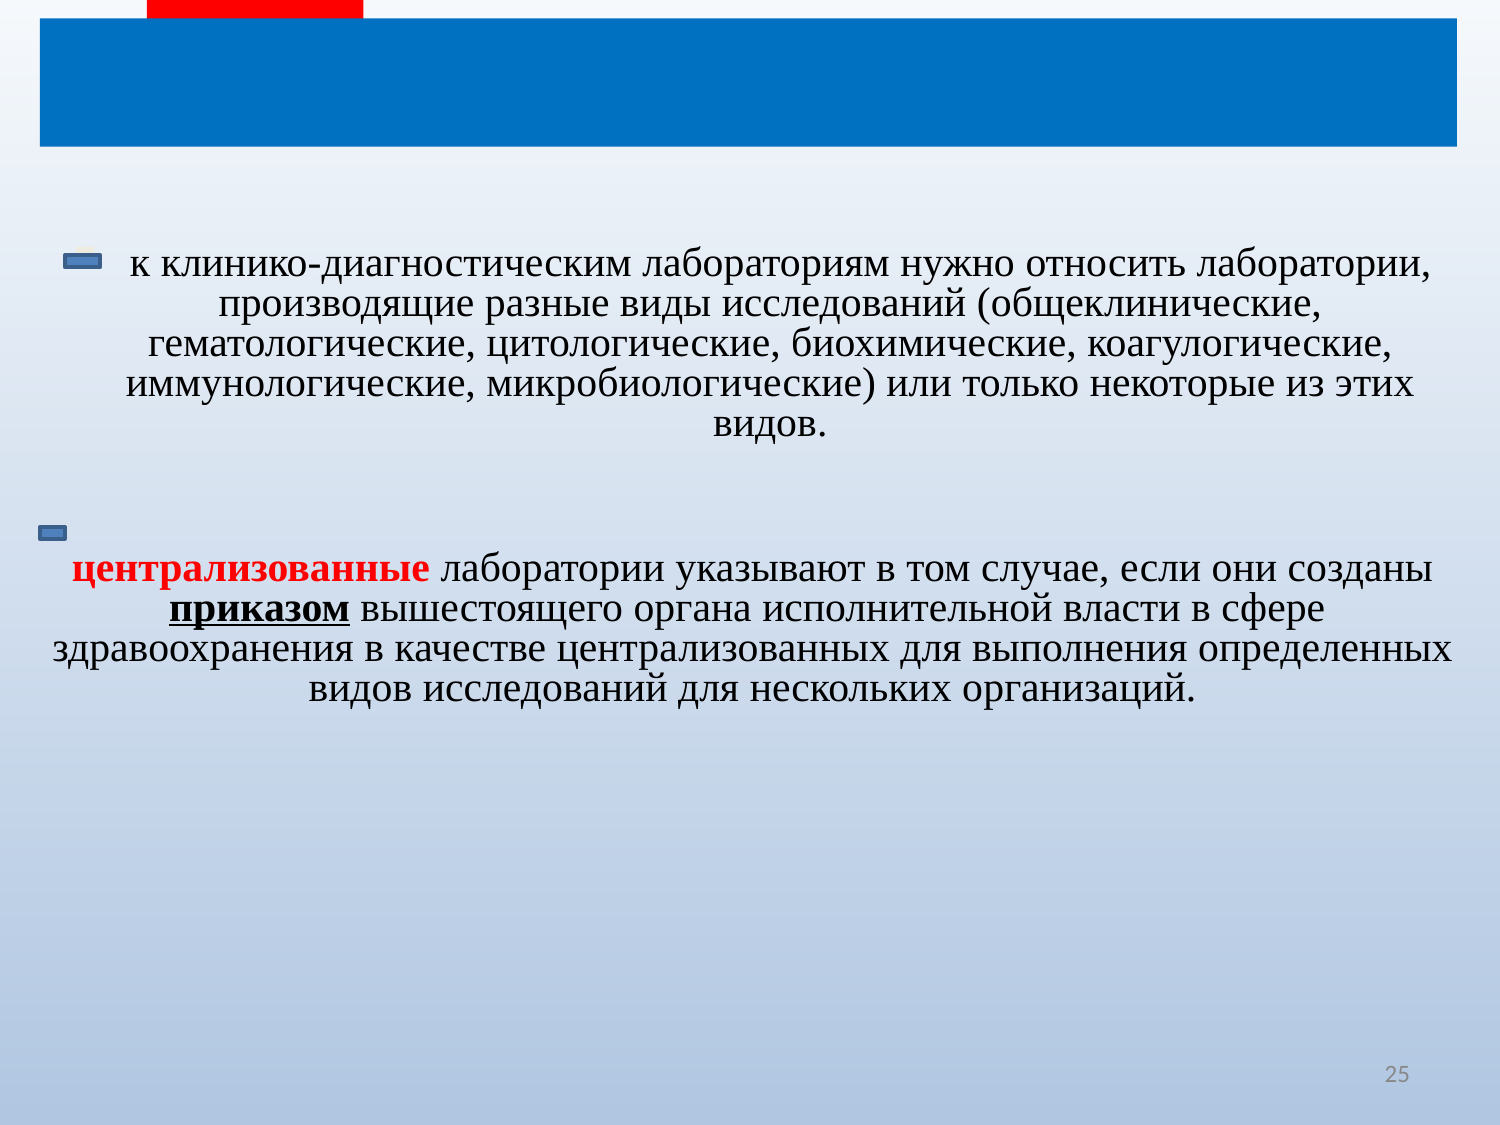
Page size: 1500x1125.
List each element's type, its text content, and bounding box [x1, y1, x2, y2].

text_box [38, 16, 1459, 149]
text_box [63, 253, 102, 269]
slide_number 25 [1074, 1042, 1425, 1103]
text_box к клинико-диагностическим лабораториям нужно относить лаборатории, производящие разные виды исследований (общеклинические, гематологические, цитологические, биохимические, коагулогические, иммунологические, микробиологические) или только некоторые из этих видов. централизованные лаборатории указывают в том случае, если они созданы приказом вышестоящего органа исполнительной власти в сфере здравоохранения в качестве централизованных для выполнения определенных видов исследований для нескольких организаций. [27, 237, 1478, 889]
text_box [38, 525, 67, 541]
text_box [145, 0, 365, 16]
